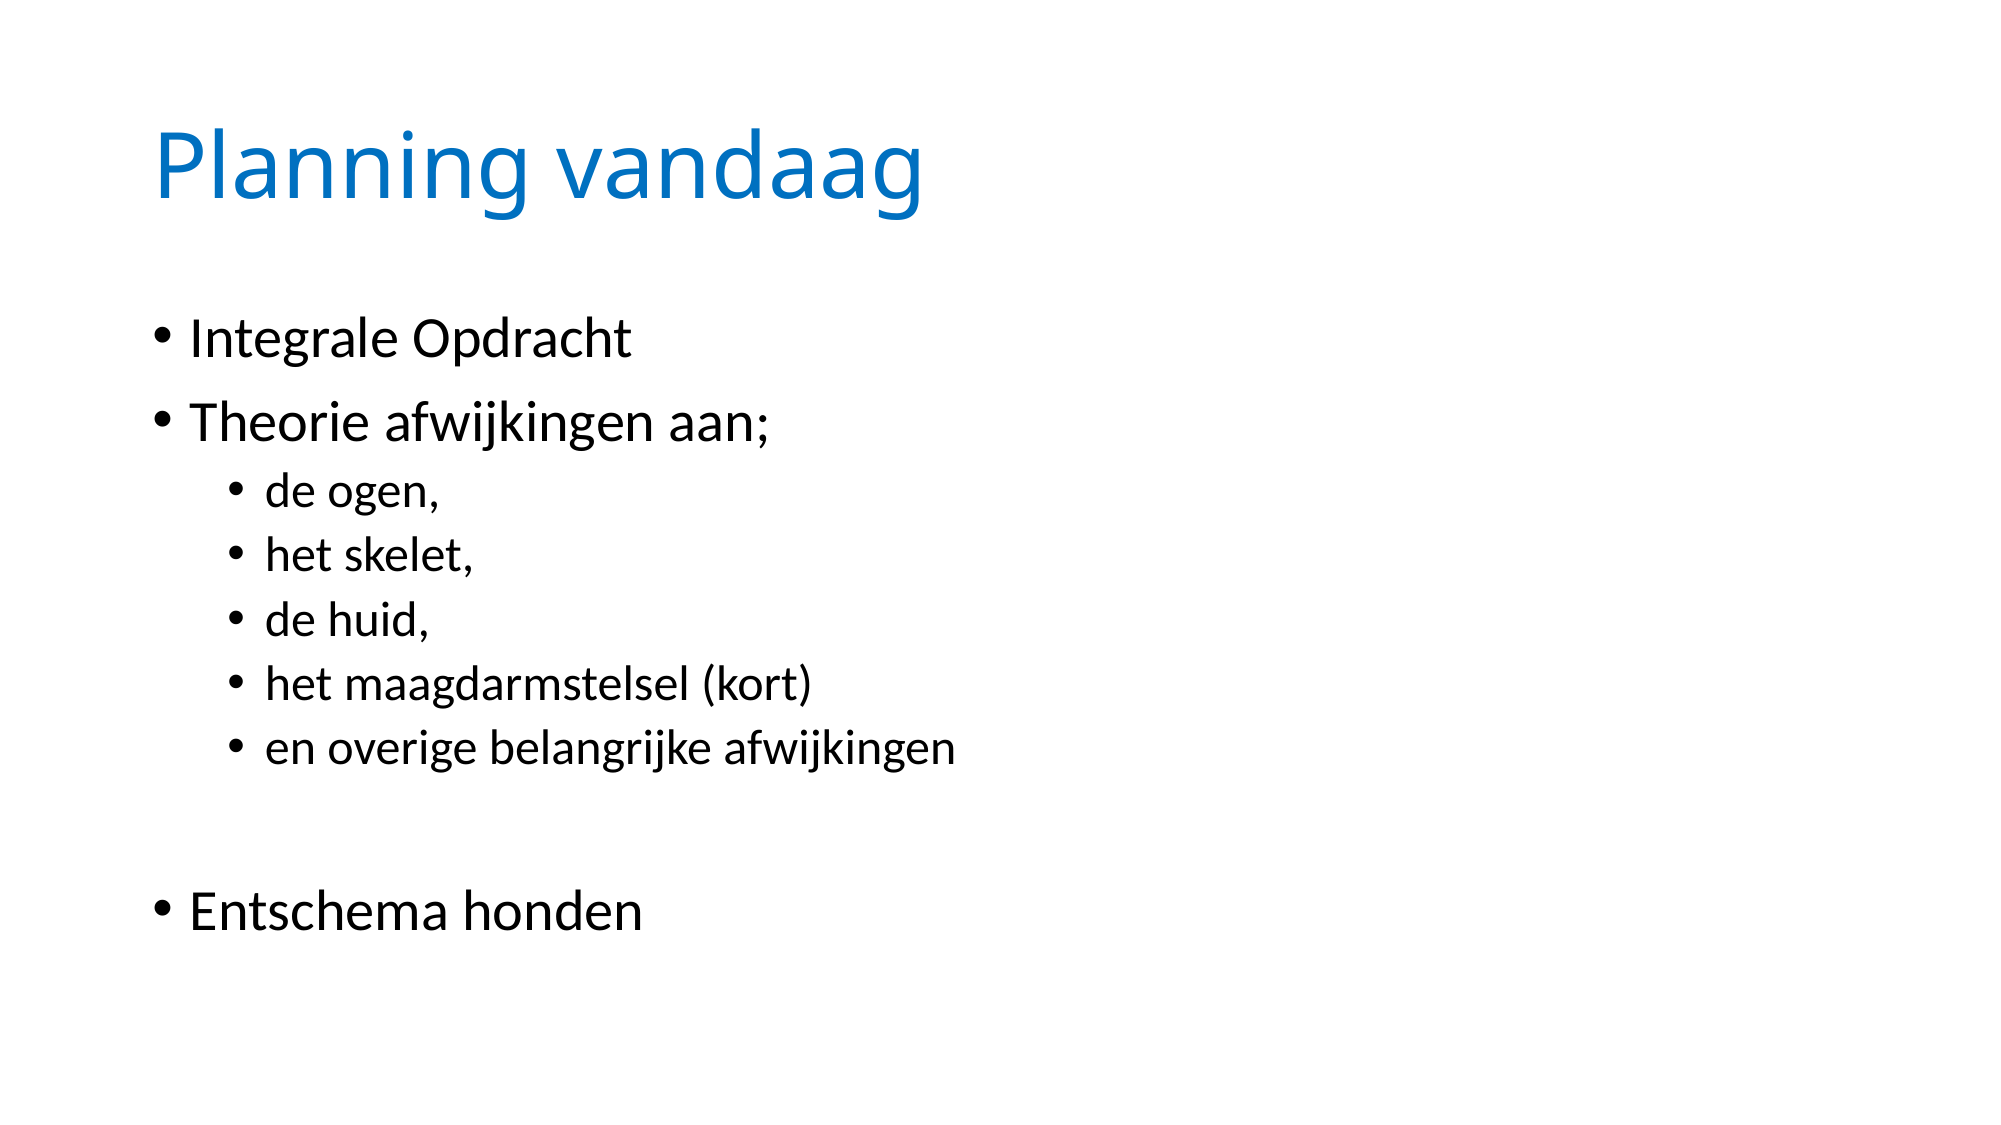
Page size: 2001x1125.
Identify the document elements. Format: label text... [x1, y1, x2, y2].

list Integrale Opdracht Theorie afwijkingen aan; de ogen, het skelet, de huid, het maagdarmstelsel (kort) en overige belangrijke afwijkingen Entschema honden [137, 299, 1863, 1014]
title Planning vandaag [137, 59, 1863, 278]
